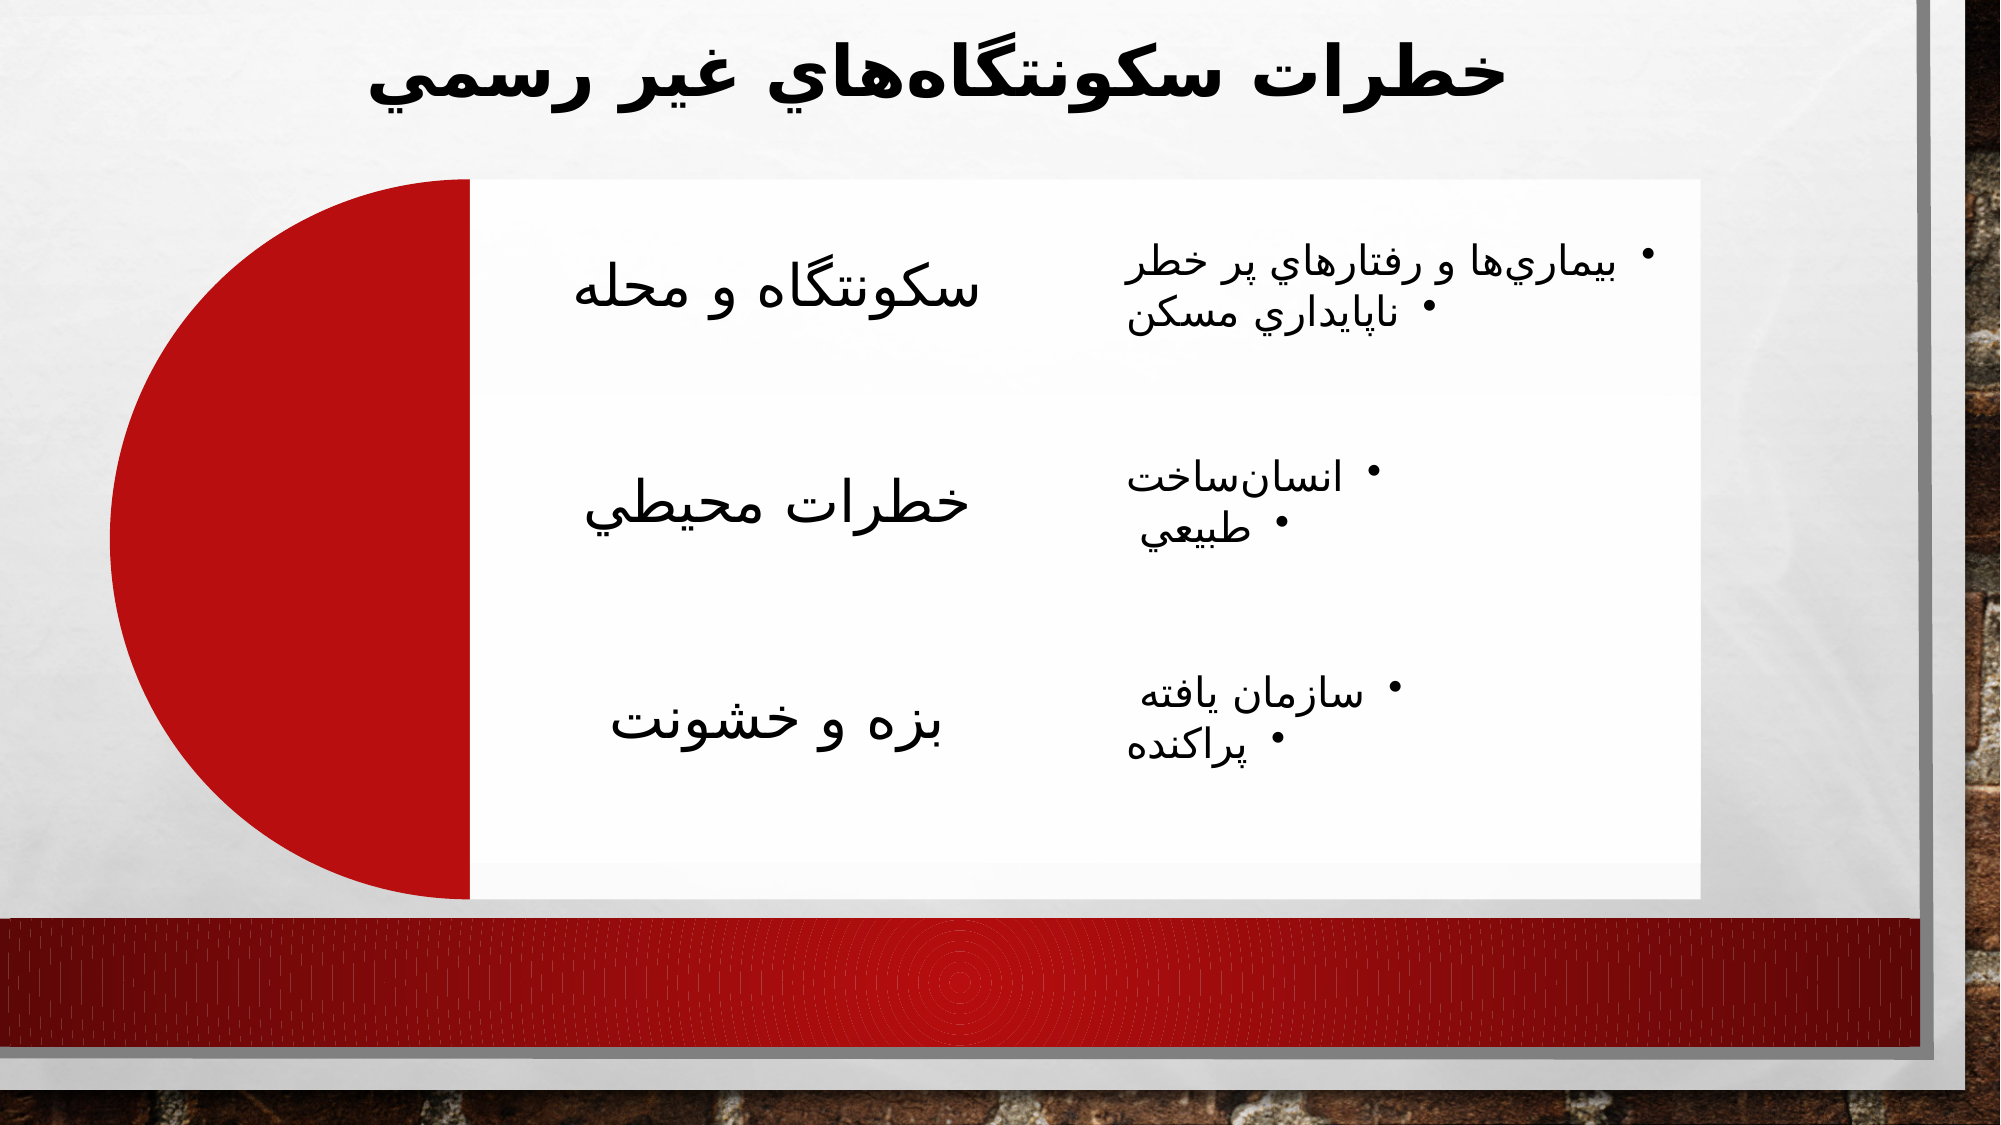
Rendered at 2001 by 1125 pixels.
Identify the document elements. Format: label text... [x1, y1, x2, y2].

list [109, 179, 1701, 900]
title خطرات سكونتگاه‌هاي غير رسمي [263, 0, 1614, 147]
picture [0, 0, 2000, 1125]
